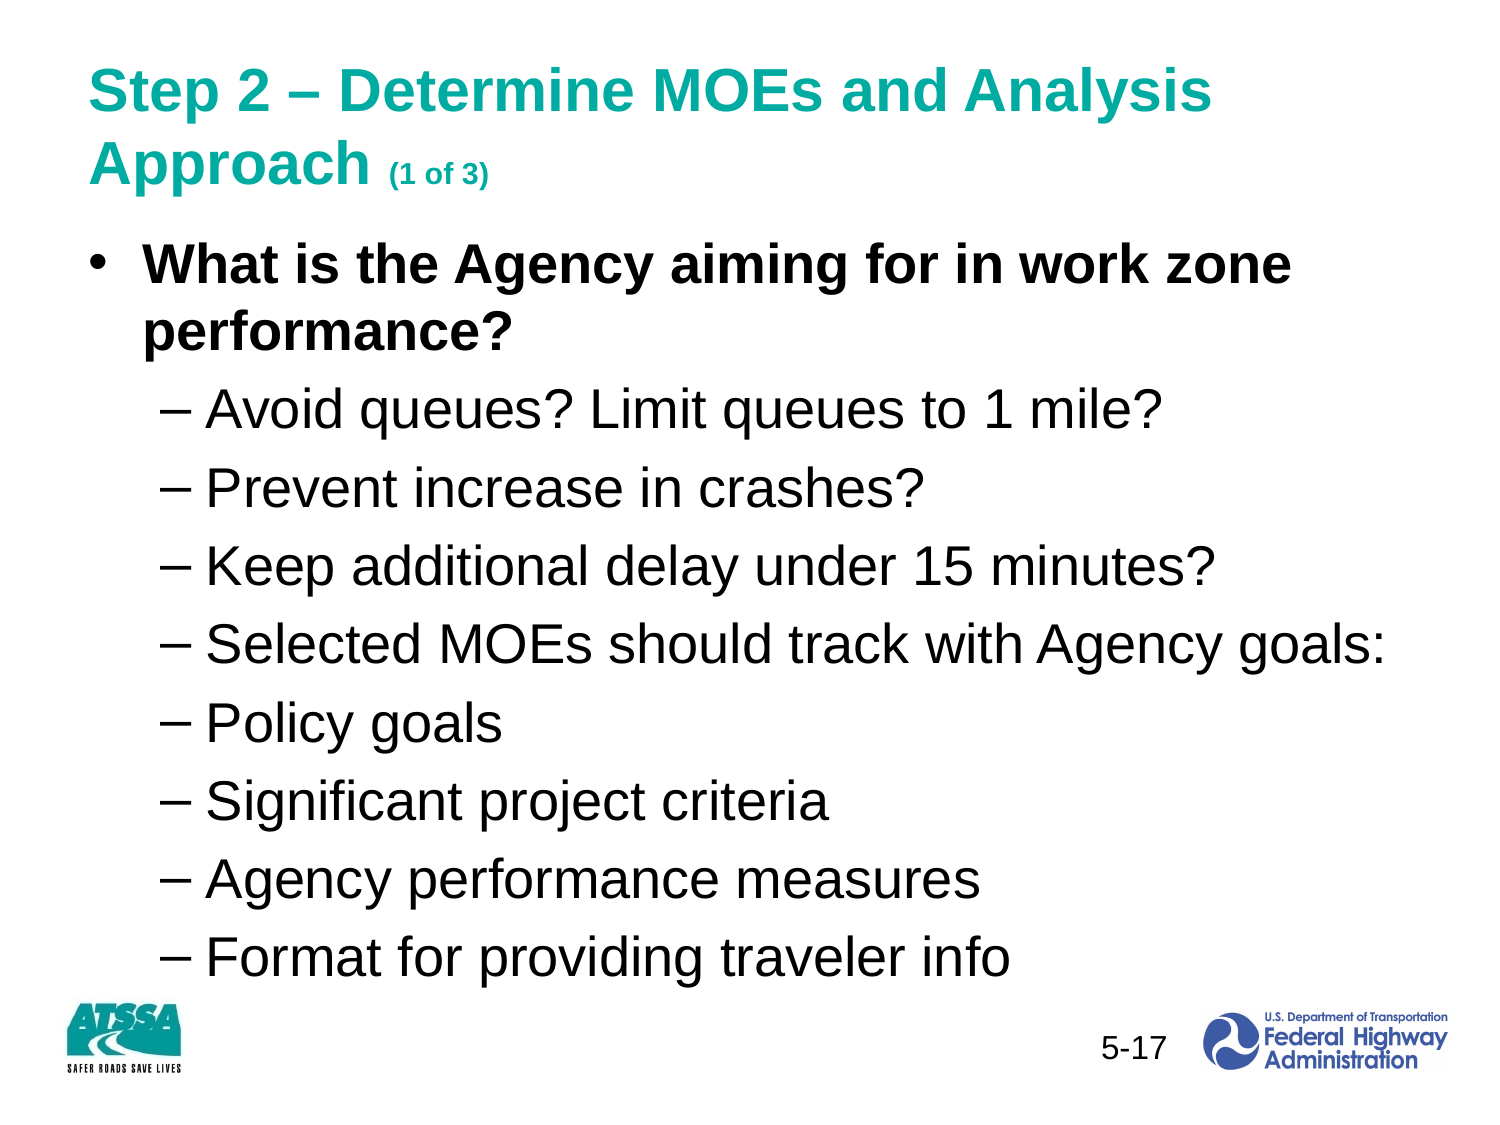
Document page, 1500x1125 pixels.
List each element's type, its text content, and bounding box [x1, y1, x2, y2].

picture [1200, 1008, 1450, 1072]
list What is the Agency aiming for in work zone performance? Avoid queues? Limit queues to 1 mile? Prevent increase in crashes? Keep additional delay under 15 minutes? Selected MOEs should track with Agency goals: Policy goals Significant project criteria Agency performance measures Format for providing traveler info [73, 220, 1500, 998]
title Step 2 – Determine MOEs and Analysis Approach (1 of 3) [73, 42, 1424, 205]
picture [63, 997, 185, 1077]
